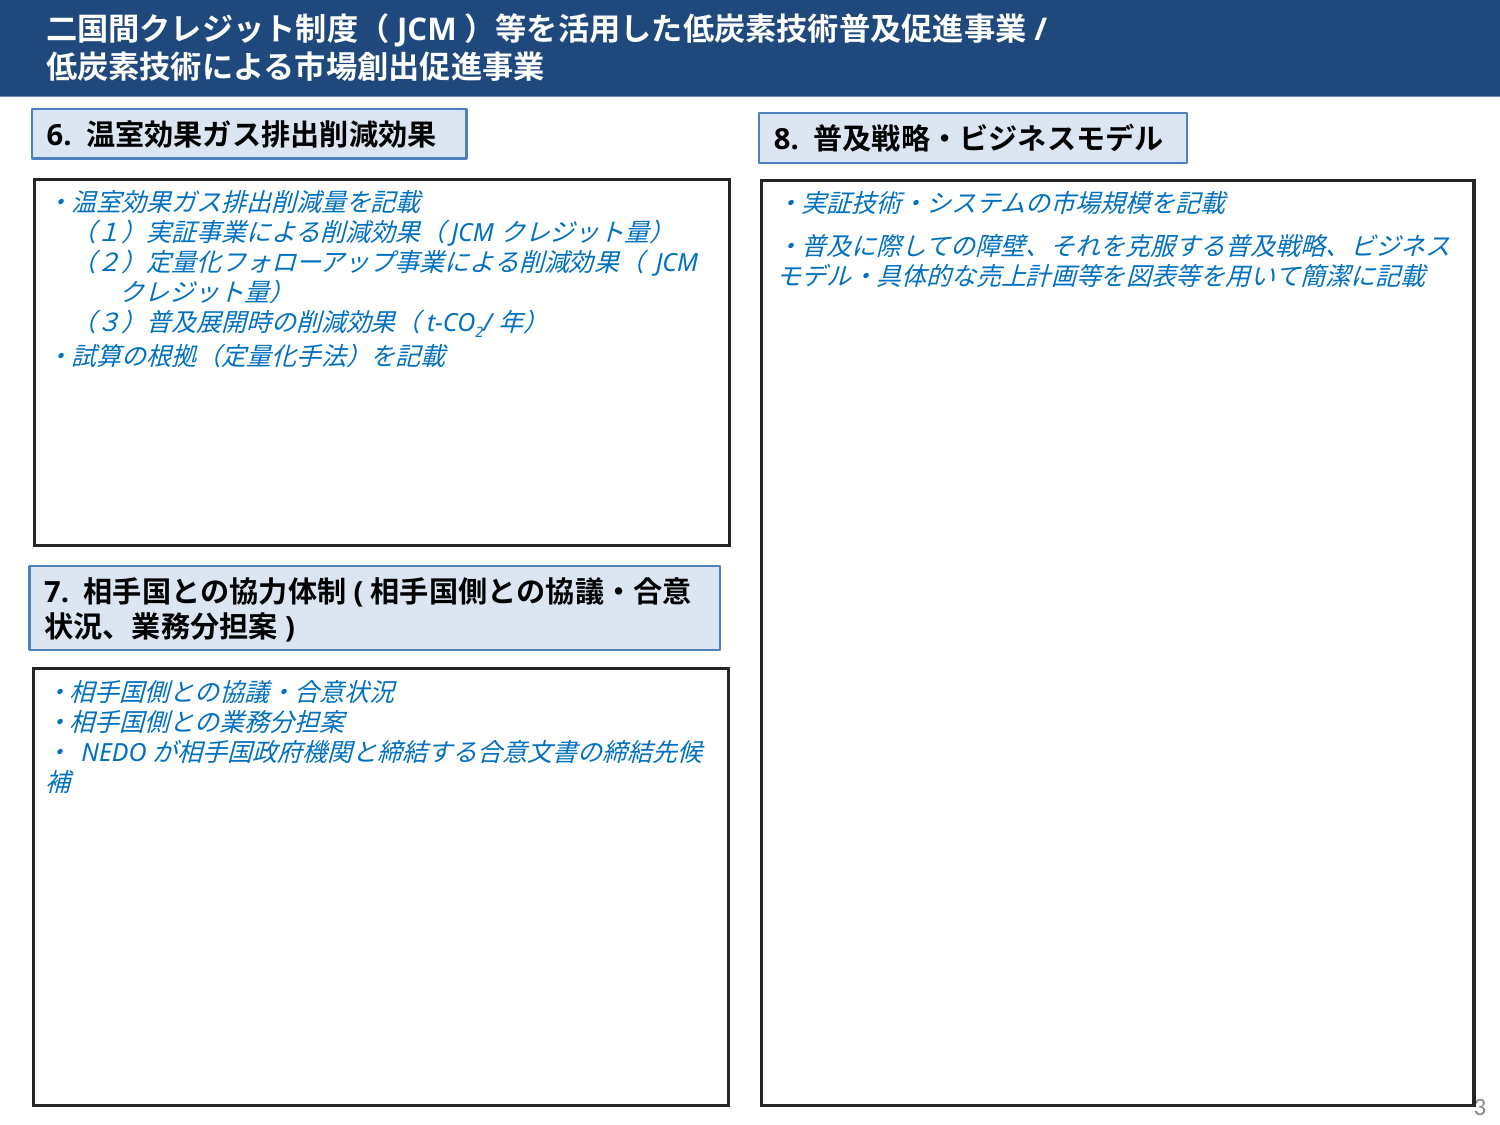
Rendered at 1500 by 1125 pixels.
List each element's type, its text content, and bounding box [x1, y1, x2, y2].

text_box ・実証技術・システムの市場規模を記載 ・普及に際しての障壁、それを克服する普及戦略、ビジネスモデル・具体的な売上計画等を図表等を用いて簡潔に記載 [761, 180, 1475, 1106]
text_box 3 [1151, 1075, 1500, 1125]
text_box 6. 温室効果ガス排出削減効果 [31, 108, 467, 159]
text_box 7. 相手国との協力体制(相手国側との協議・合意状況、業務分担案) [29, 565, 720, 651]
text_box 二国間クレジット制度（JCM）等を活用した低炭素技術普及促進事業/ 低炭素技術による市場創出促進事業 [0, 0, 1500, 97]
text_box 8. 普及戦略・ビジネスモデル [759, 113, 1188, 163]
text_box ・温室効果ガス排出削減量を記載 （１）実証事業による削減効果（JCMクレジット量） （２）定量化フォローアップ事業による削減効果（ JCMクレジット量） （３）普及展開時の削減効果（t-CO2/年） ・試算の根拠（定量化手法）を記載 [34, 179, 730, 546]
text_box ・相手国側との協議・合意状況 ・相手国側との業務分担案 ・ NEDOが相手国政府機関と締結する合意文書の締結先候補 [33, 668, 729, 1106]
